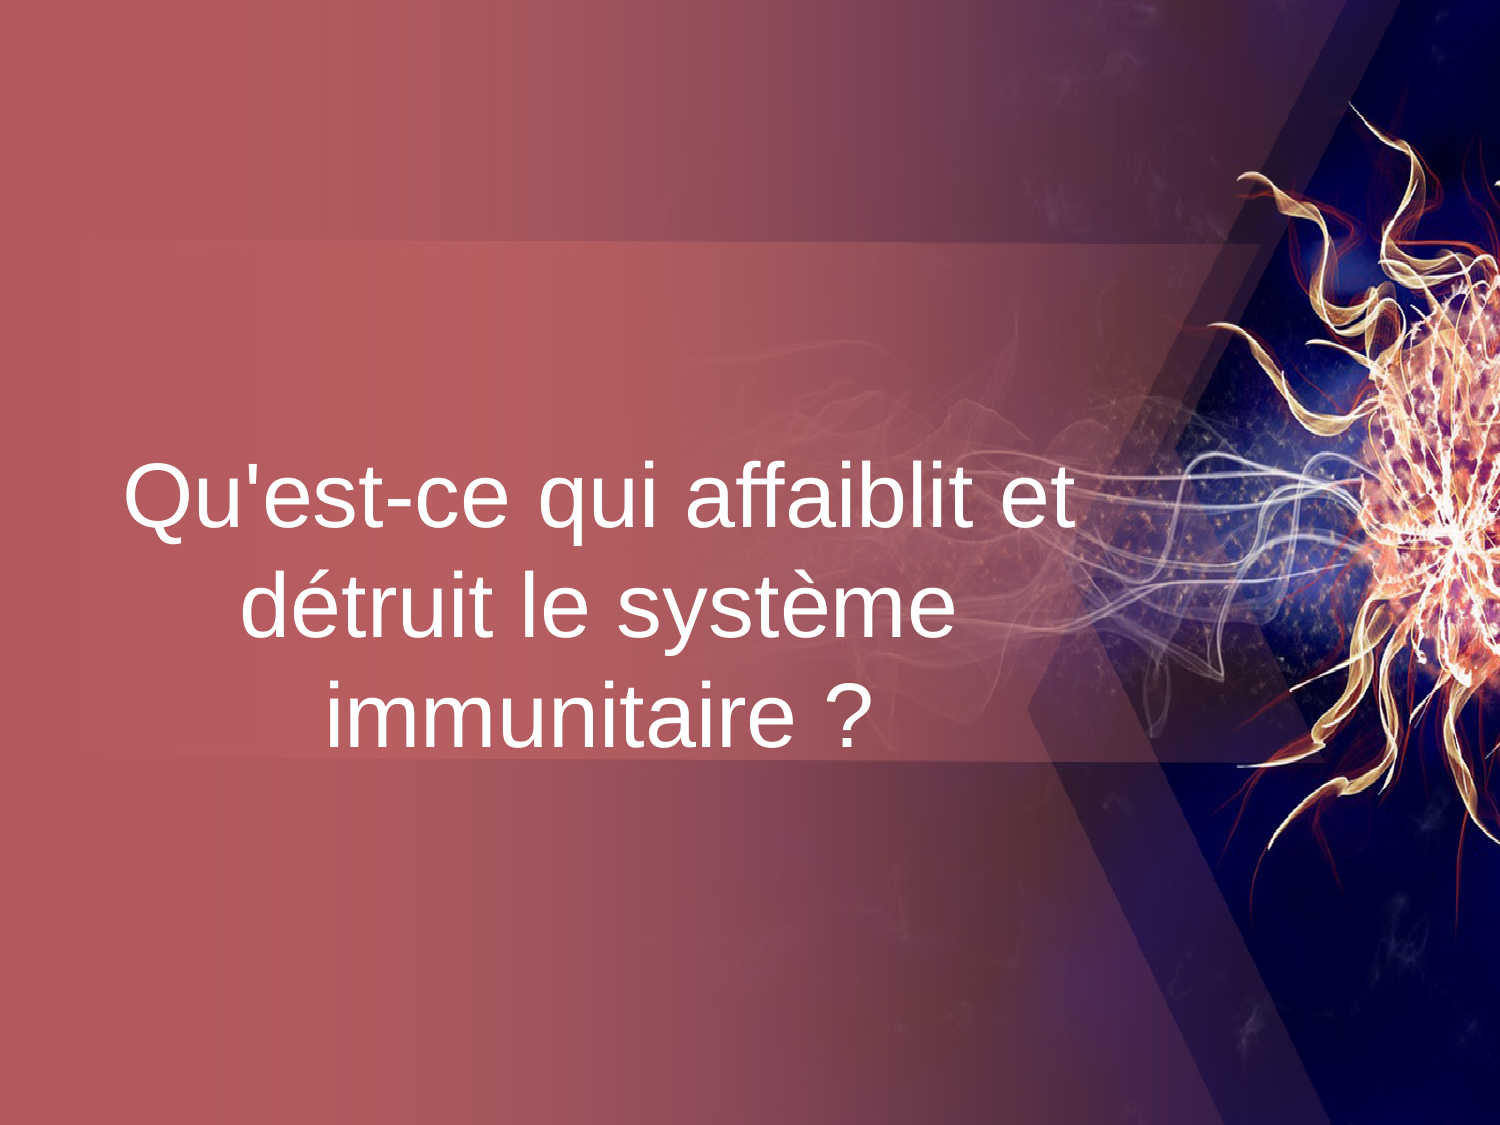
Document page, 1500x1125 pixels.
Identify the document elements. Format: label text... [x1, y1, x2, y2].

text_box Qu'est-ce qui affaiblit et détruit le système immunitaire ? [48, 428, 1151, 774]
picture [0, 0, 1500, 1125]
